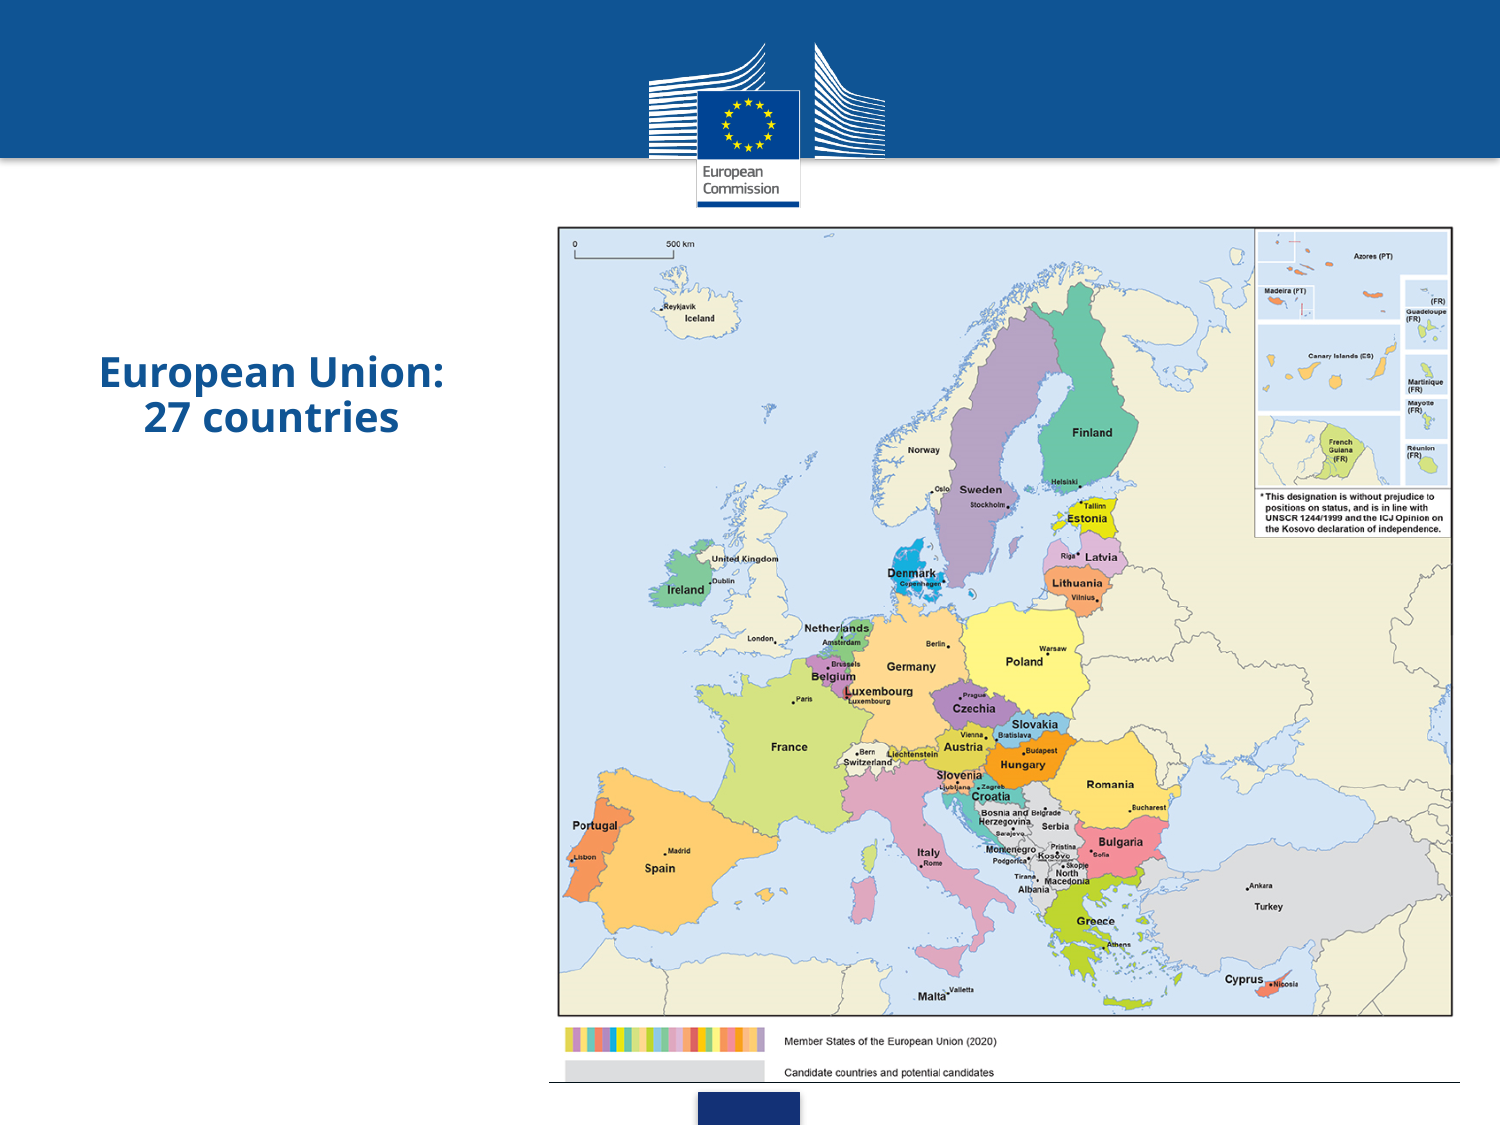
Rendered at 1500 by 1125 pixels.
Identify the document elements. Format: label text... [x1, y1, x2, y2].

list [548, 220, 1460, 1083]
title European Union: 27 countries [76, 326, 467, 563]
picture [649, 42, 885, 208]
